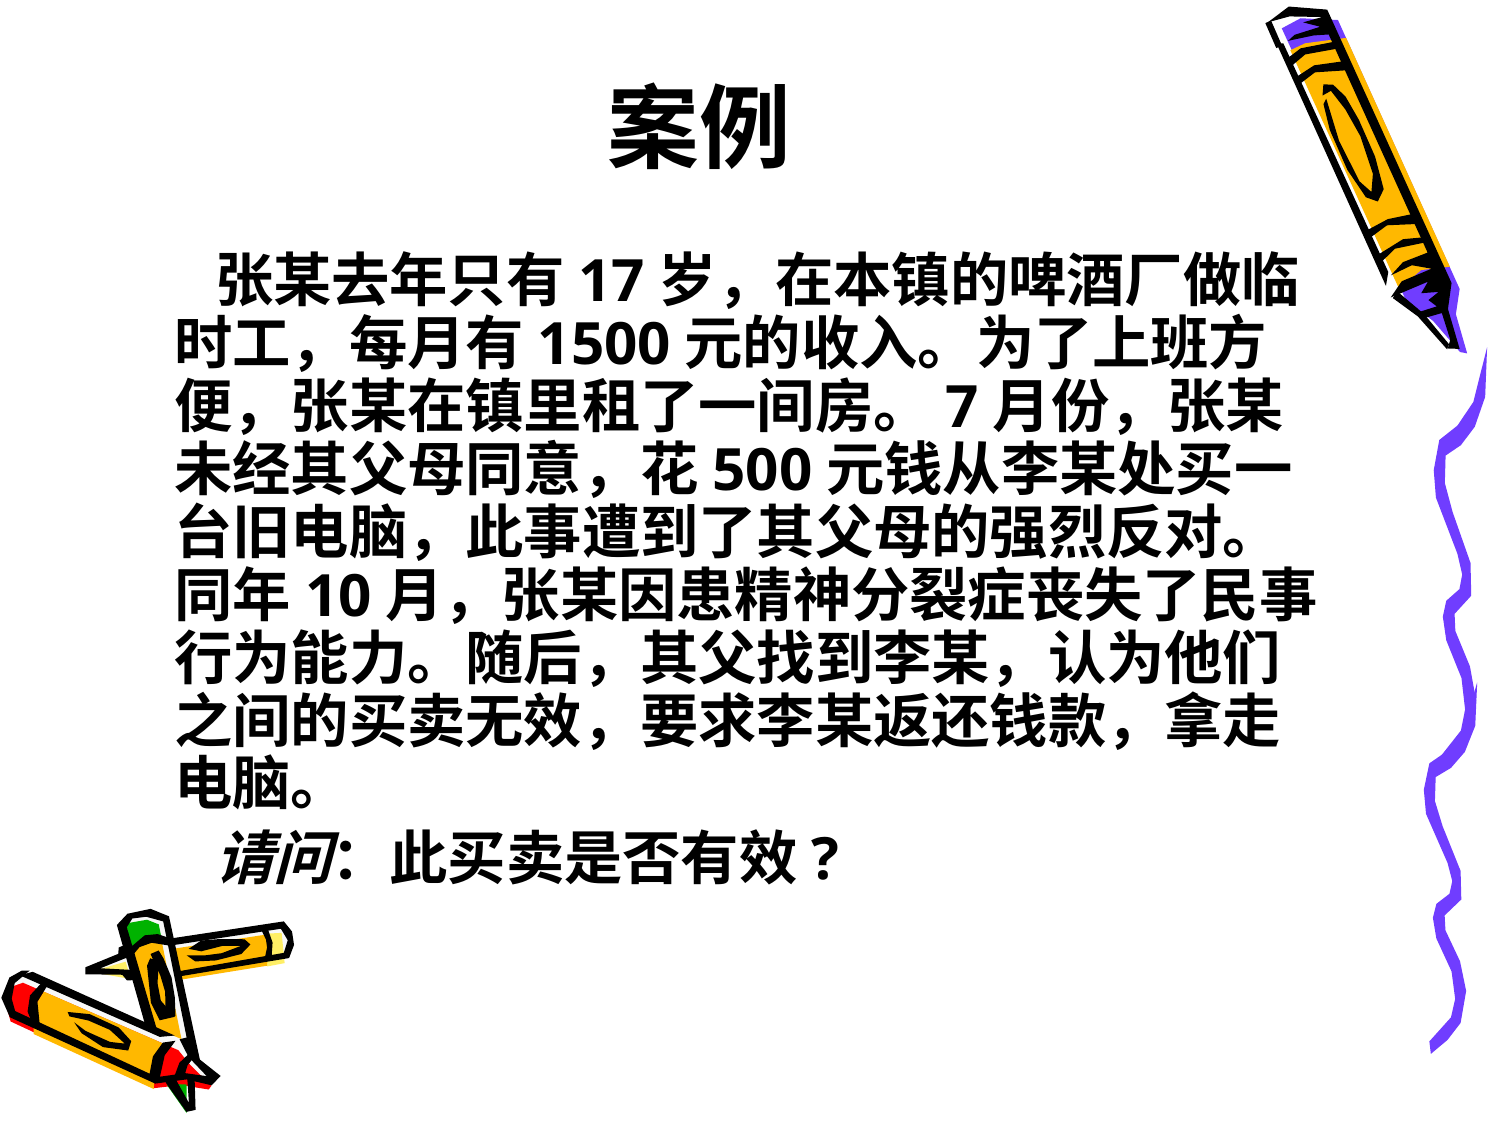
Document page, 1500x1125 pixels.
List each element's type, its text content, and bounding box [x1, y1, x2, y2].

title 案例 [135, 42, 1264, 188]
list 张某去年只有17岁，在本镇的啤酒厂做临时工，每月有1500元的收入。为了上班方便，张某在镇里租了一间房。7月份，张某未经其父母同意，花500元钱从李某处买一台旧电脑，此事遭到了其父母的强烈反对。同年10月，张某因患精神分裂症丧失了民事行为能力。随后，其父找到李某，认为他们之间的买卖无效，要求李某返还钱款，拿走电脑。 请问：此买卖是否有效? [159, 243, 1337, 844]
